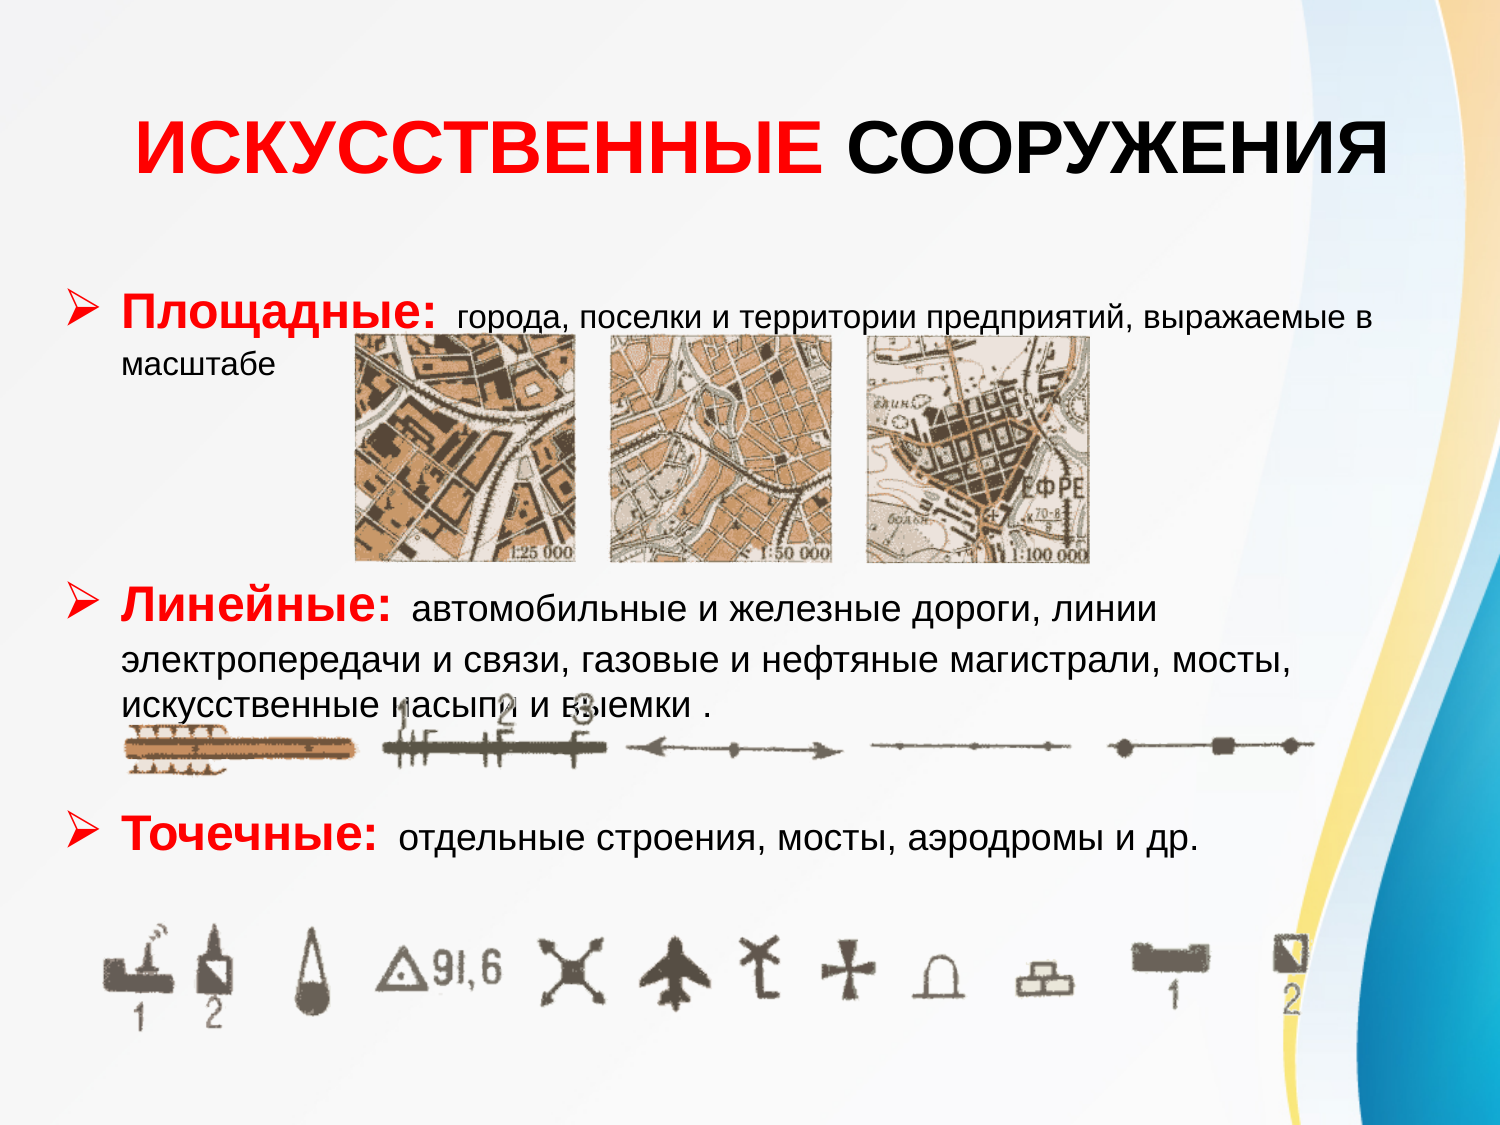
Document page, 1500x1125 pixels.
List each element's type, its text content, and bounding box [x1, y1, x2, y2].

picture [0, 0, 1500, 1125]
list Площадные: города, поселки и территории предприятий, выражаемые в масштабе Линейные: автомобильные и железные дороги, линии электропередачи и связи, газовые и нефтяные магистрали, мосты, искусственные насыпи и выемки . Точечные: отдельные строения, мосты, аэродромы и др. [49, 254, 1476, 998]
title ИСКУССТВЕННЫЕ СООРУЖЕНИЯ [49, 74, 1476, 213]
